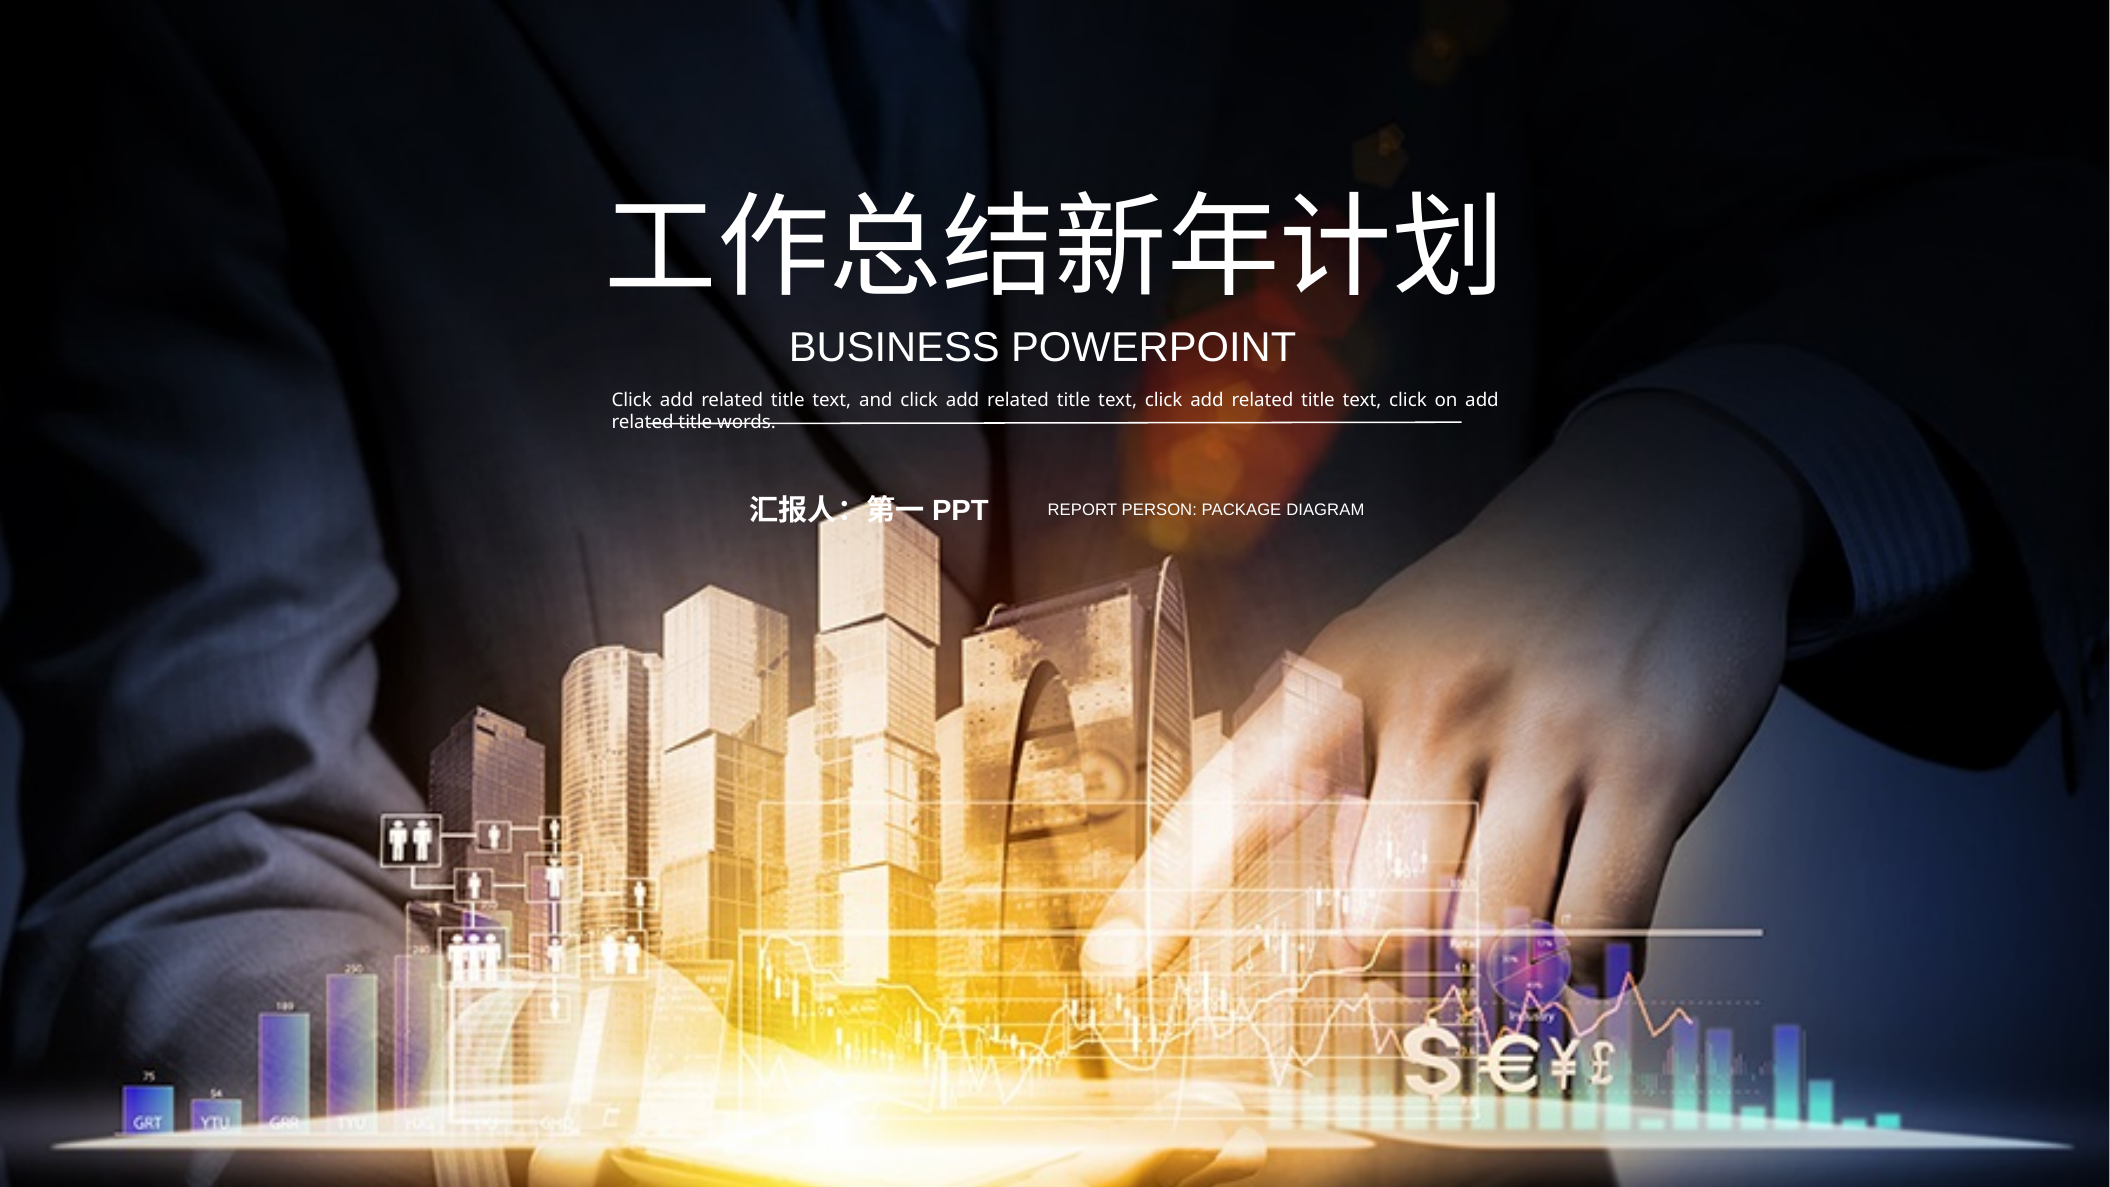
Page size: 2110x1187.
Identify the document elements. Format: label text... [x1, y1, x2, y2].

text_box [0, 0, 2110, 1187]
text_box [717, 483, 1392, 535]
text_box 工作总结新年计划 [593, 167, 1517, 315]
text_box Click add related title text, and click add related title text, click add related title text, click on add related title words. [600, 381, 1509, 438]
text_box BUSINESS POWERPOINT [777, 313, 1332, 375]
